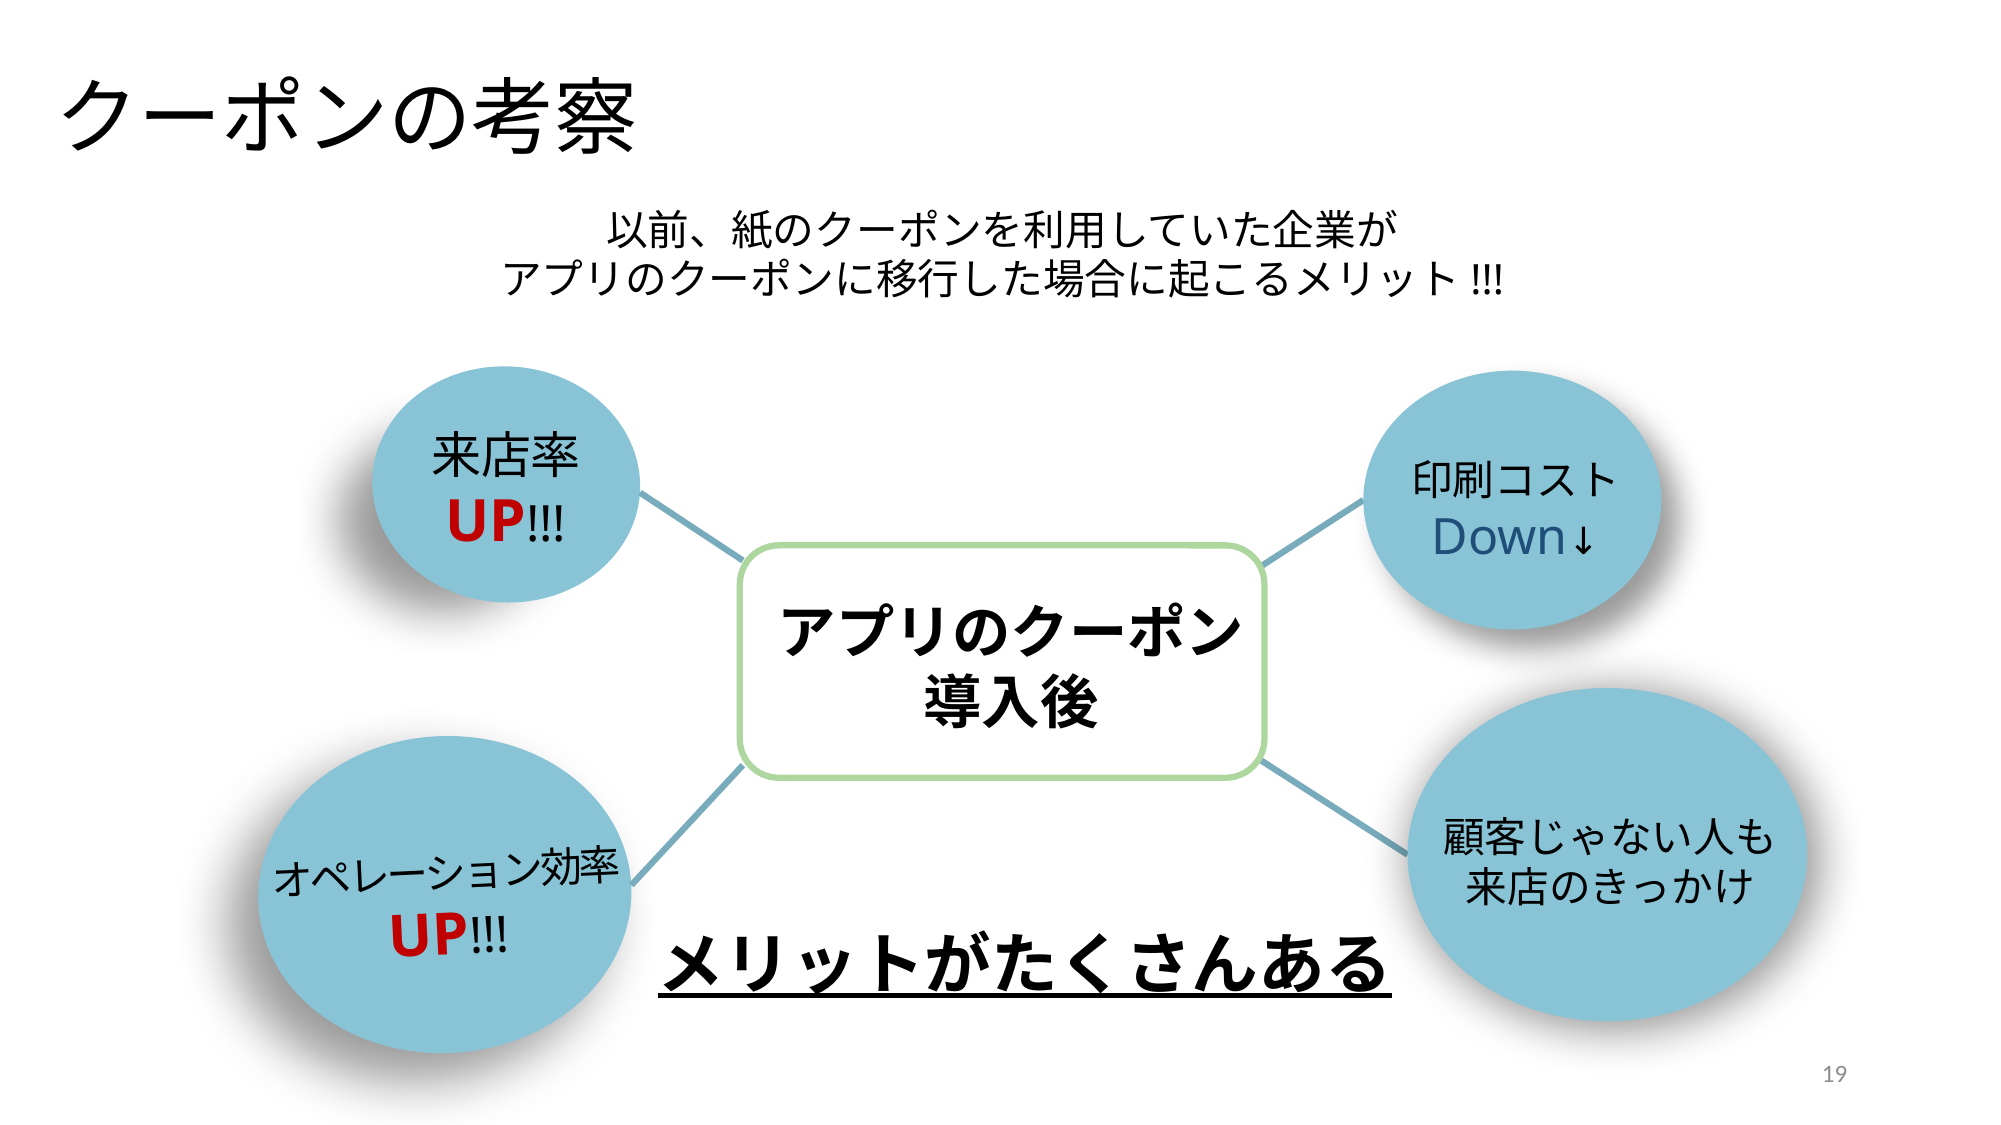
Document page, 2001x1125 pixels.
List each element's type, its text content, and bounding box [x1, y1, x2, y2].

text_box 以前、紙のクーポンを利用していた企業が アプリのクーポンに移行した場合に起こるメリット!!! [469, 196, 1535, 311]
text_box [268, 363, 1808, 1054]
slide_number 19 [1412, 1042, 1863, 1103]
text_box クーポンの考察 [40, 56, 654, 172]
